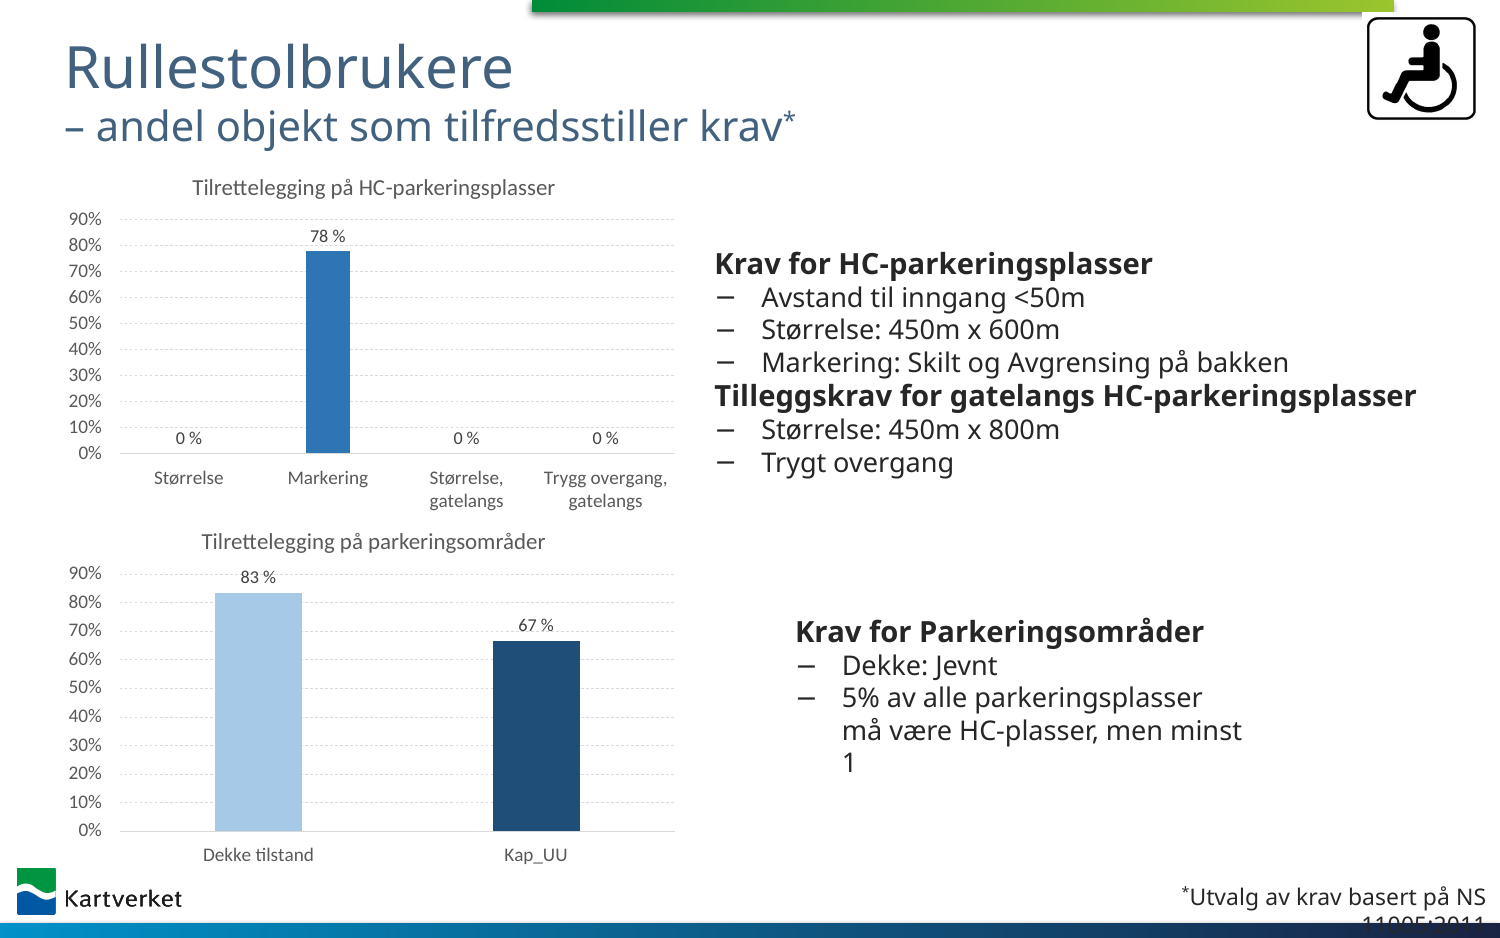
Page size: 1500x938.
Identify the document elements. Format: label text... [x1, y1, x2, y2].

picture [62, 166, 686, 519]
picture [1362, 12, 1481, 126]
text_box Krav for Parkeringsområder Dekke: Jevnt 5% av alle parkeringsplasser må være HC-plasser, men minst 1 [780, 605, 1261, 786]
text_box Krav for HC-parkeringsplasser Avstand til inngang <50m Størrelse: 450m x 600m Markering: Skilt og Avgrensing på bakken Tilleggskrav for gatelangs HC-parkeringsplasser Størrelse: 450m x 800m Trygt overgang [699, 237, 1433, 485]
text_box *Utvalg av krav basert på NS 11005:2011 [1068, 873, 1500, 938]
picture [62, 520, 686, 874]
text_box Rullestolbrukere – andel objekt som tilfredsstiller krav* [49, 25, 1431, 158]
